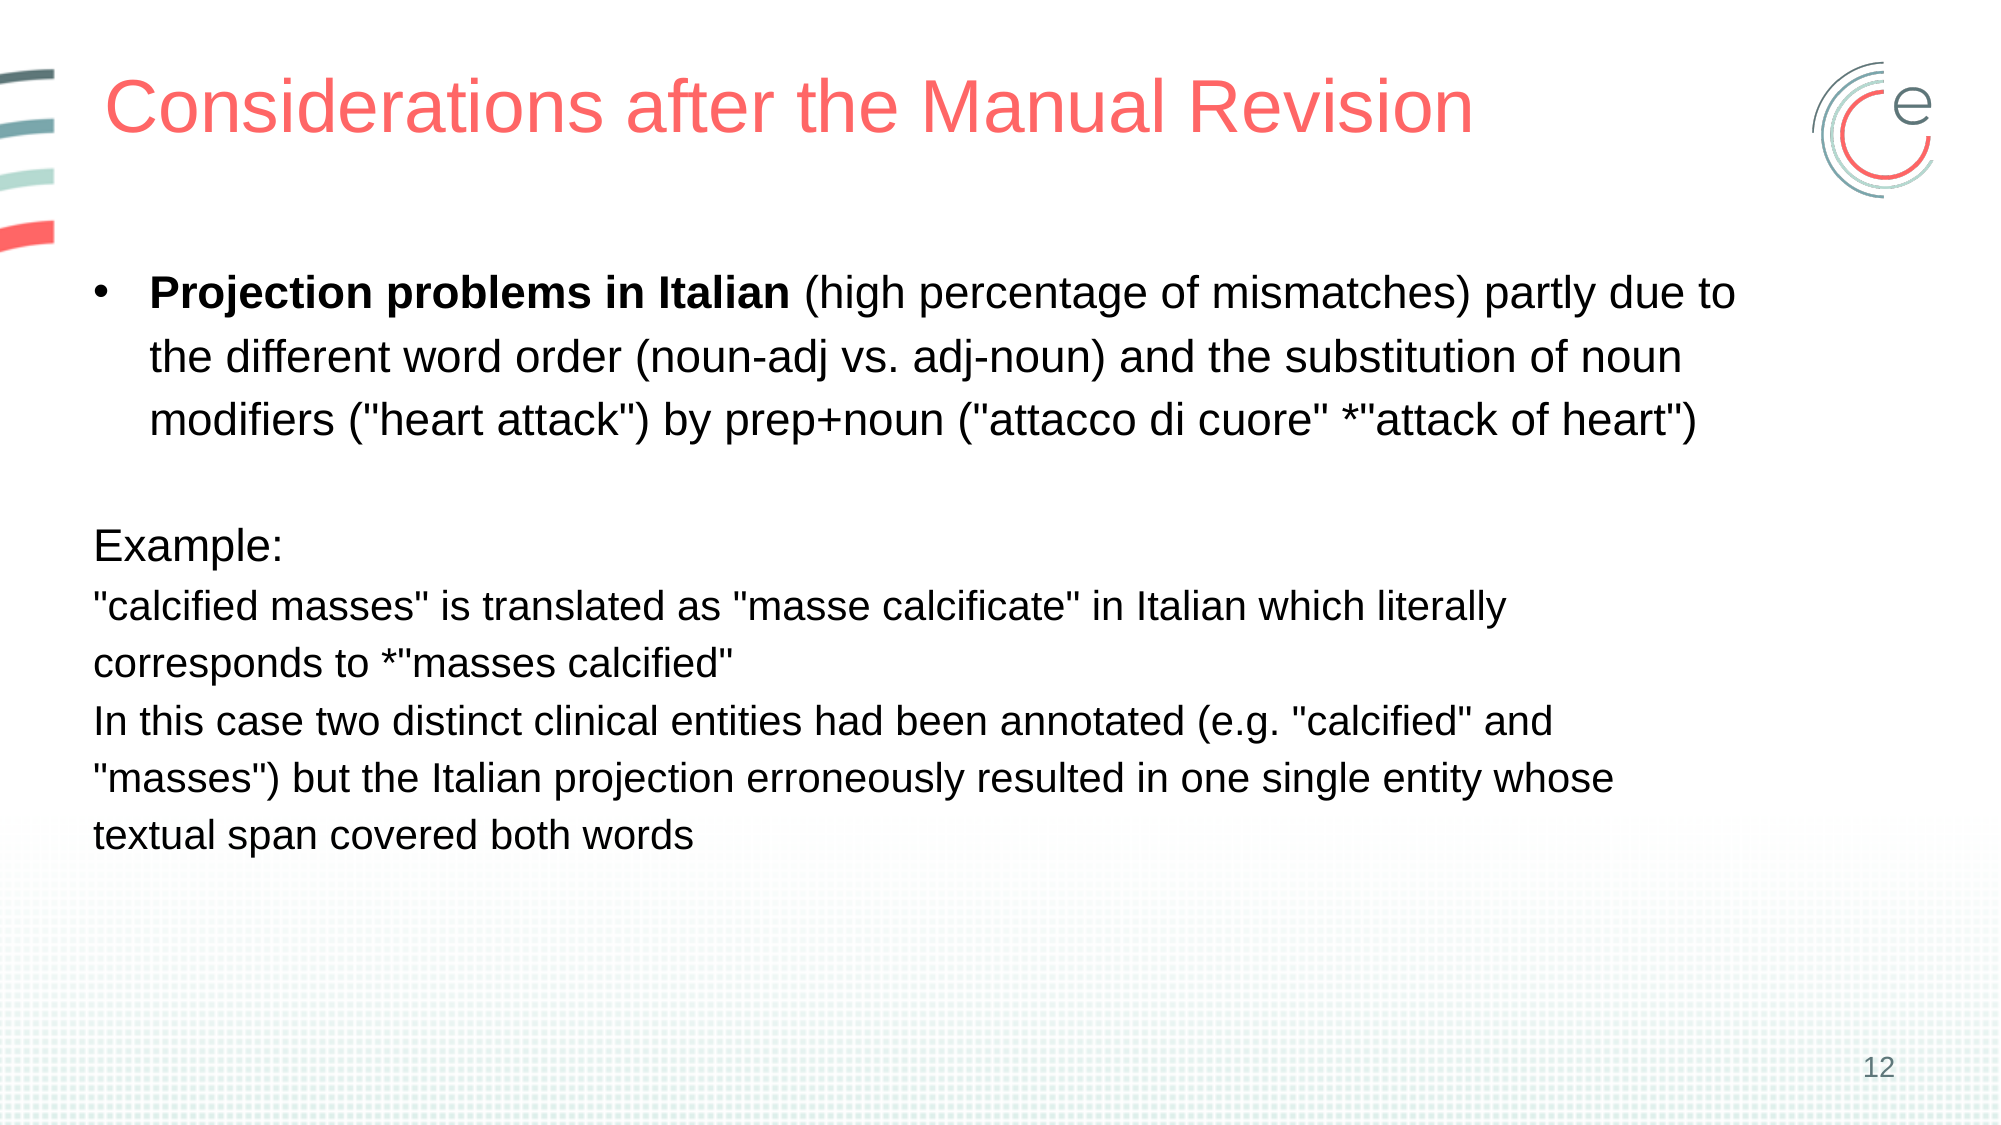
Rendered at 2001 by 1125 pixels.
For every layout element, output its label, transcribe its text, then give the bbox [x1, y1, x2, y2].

text_box Projection problems in Italian (high percentage of mismatches) partly due to the different word order (noun-adj vs. adj-noun) and the substitution of noun modifiers ("heart attack") by prep+noun ("attacco di cuore" *"attack of heart") Example: "calcified masses" is translated as "masse calcificate" in Italian which literally corresponds to *"masses calcified" In this case two distinct clinical entities had been annotated (e.g. "calcified" and "masses") but the Italian projection erroneously resulted in one single entity whose textual span covered both words [69, 214, 1760, 874]
picture [0, 0, 2001, 1125]
title Considerations after the Manual Revision [89, 59, 1715, 214]
